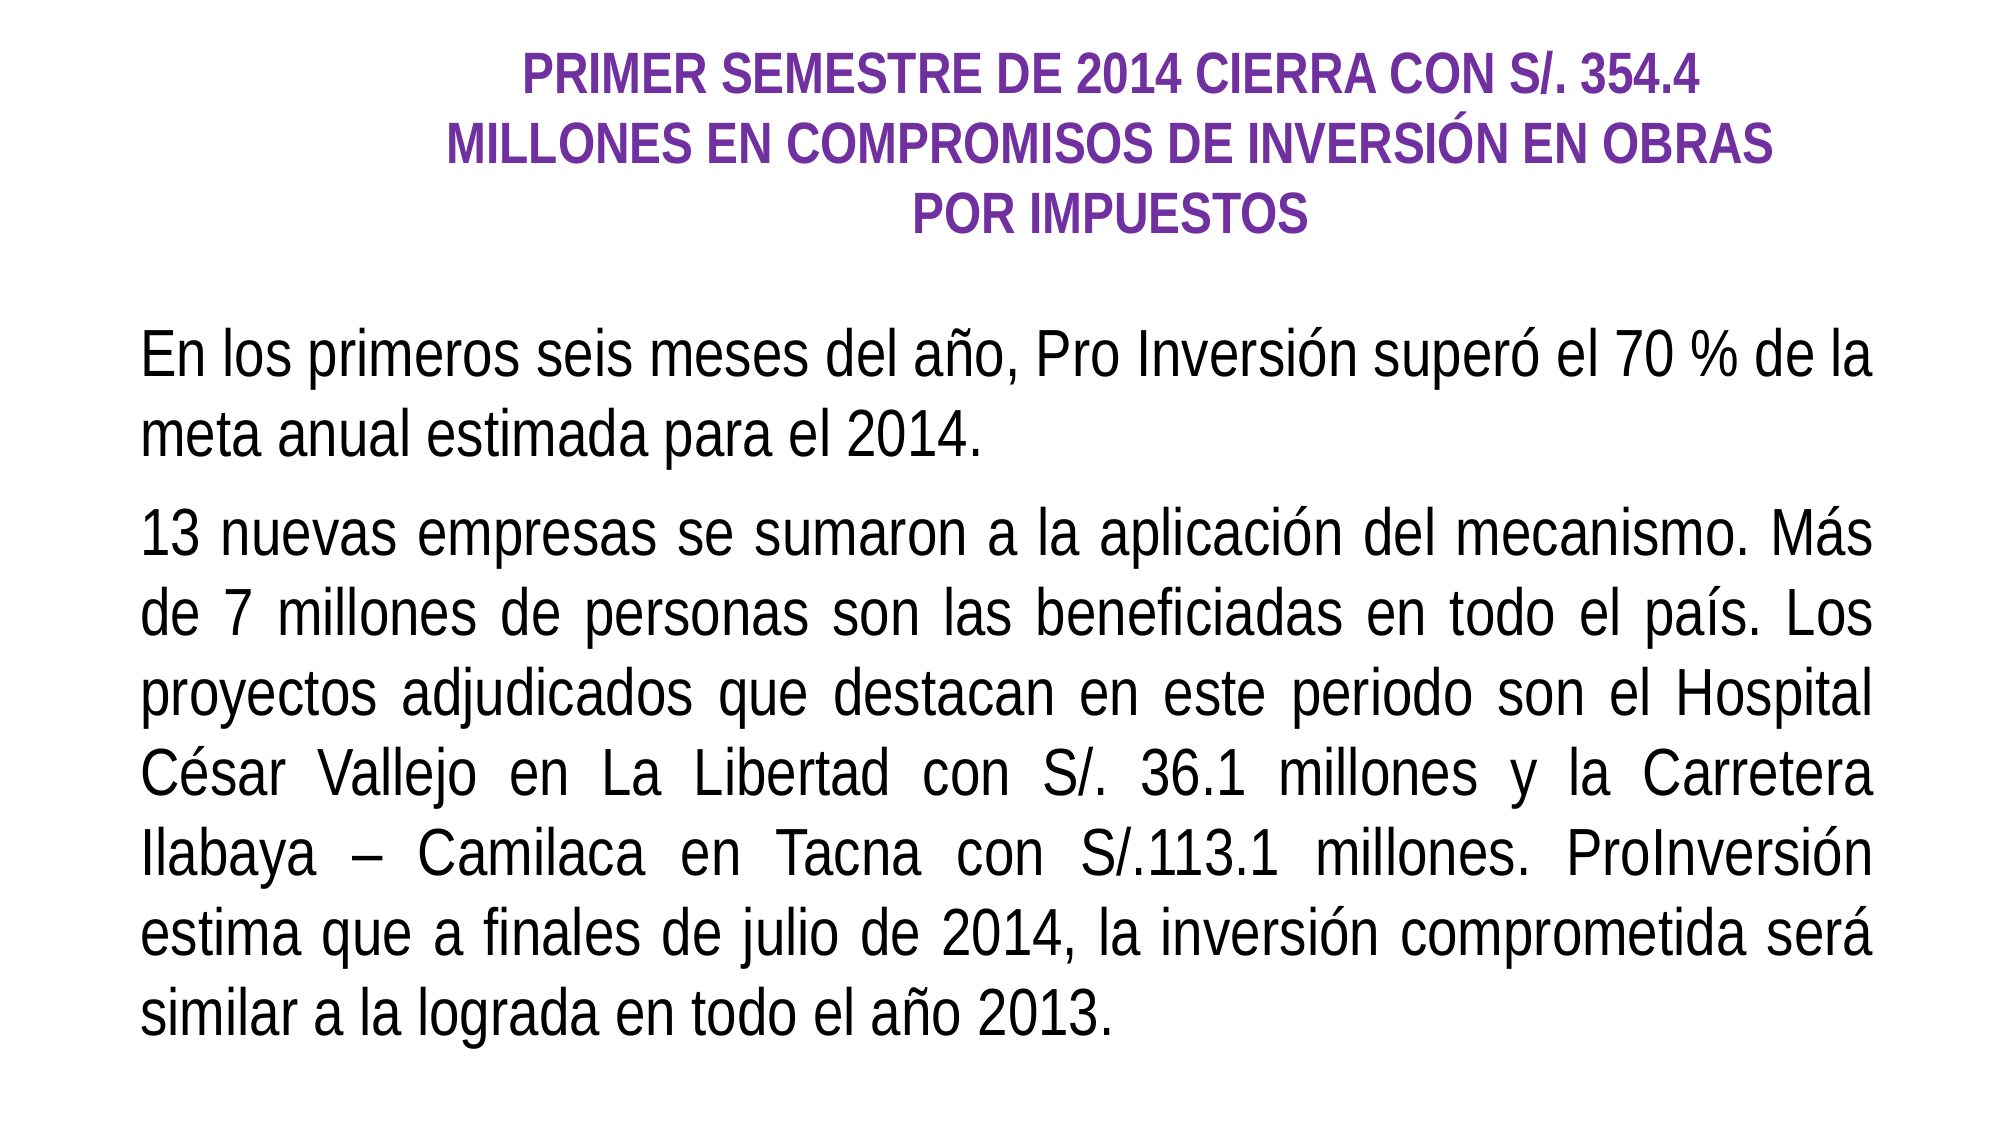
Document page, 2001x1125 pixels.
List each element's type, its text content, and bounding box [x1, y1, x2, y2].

text_box PRIMER SEMESTRE DE 2014 CIERRA CON S/. 354.4 MILLONES EN COMPROMISOS DE INVERSIÓN EN OBRAS POR IMPUESTOS [409, 28, 1814, 253]
text_box En los primeros seis meses del año, Pro Inversión superó el 70 % de la meta anual estimada para el 2014. 13 nuevas empresas se sumaron a la aplicación del mecanismo. Más de 7 millones de personas son las beneficiadas en todo el país. Los proyectos adjudicados que destacan en este periodo son el Hospital César Vallejo en La Libertad con S/. 36.1 millones y la Carretera Ilabaya – Camilaca en Tacna con S/.113.1 millones. ProInversión estima que a finales de julio de 2014, la inversión comprometida será similar a la lograda en todo el año 2013. [125, 302, 1892, 1056]
